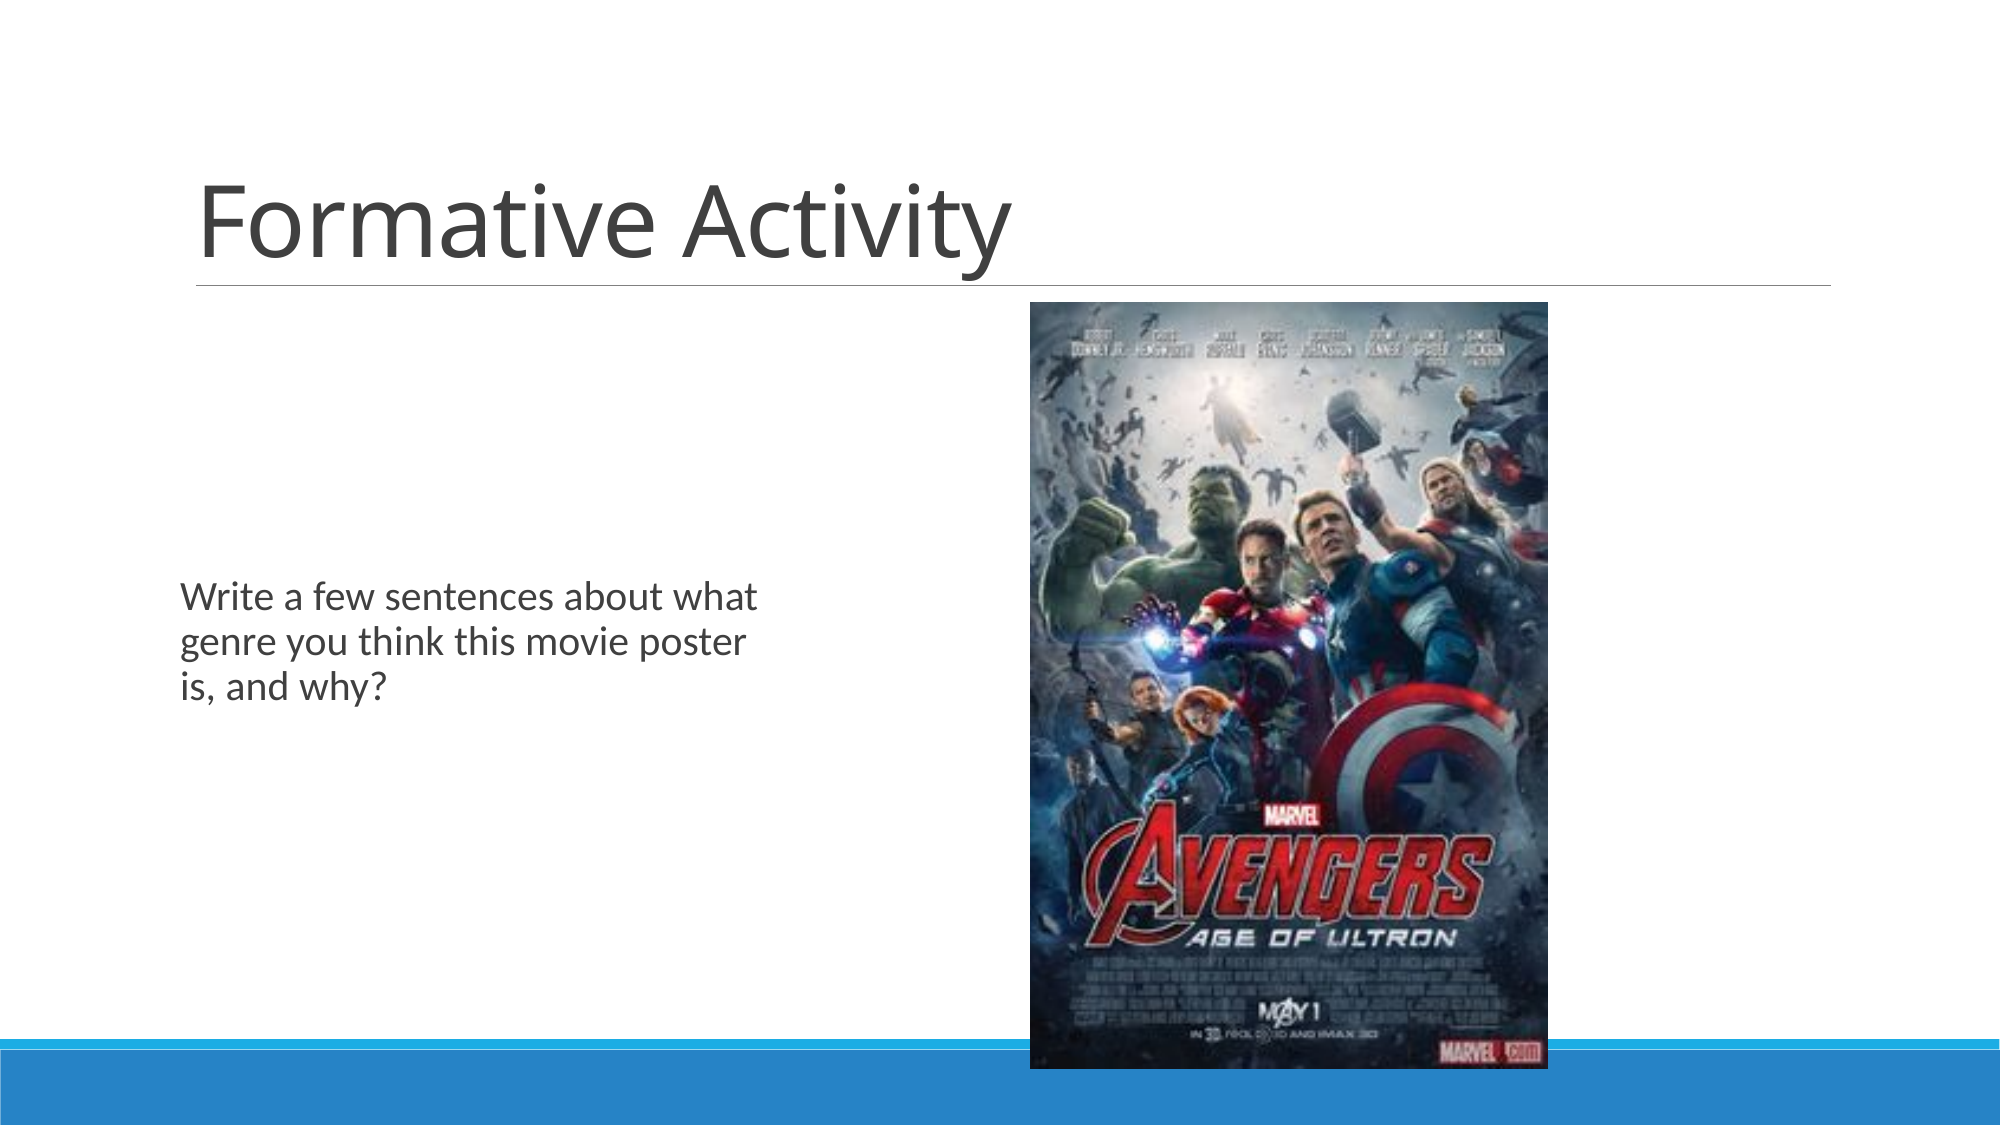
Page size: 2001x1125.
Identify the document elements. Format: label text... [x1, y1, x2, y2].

title Formative Activity [180, 47, 1830, 285]
list Write a few sentences about what genre you think this movie poster is, and why? [180, 566, 784, 805]
picture [1030, 302, 1548, 1070]
